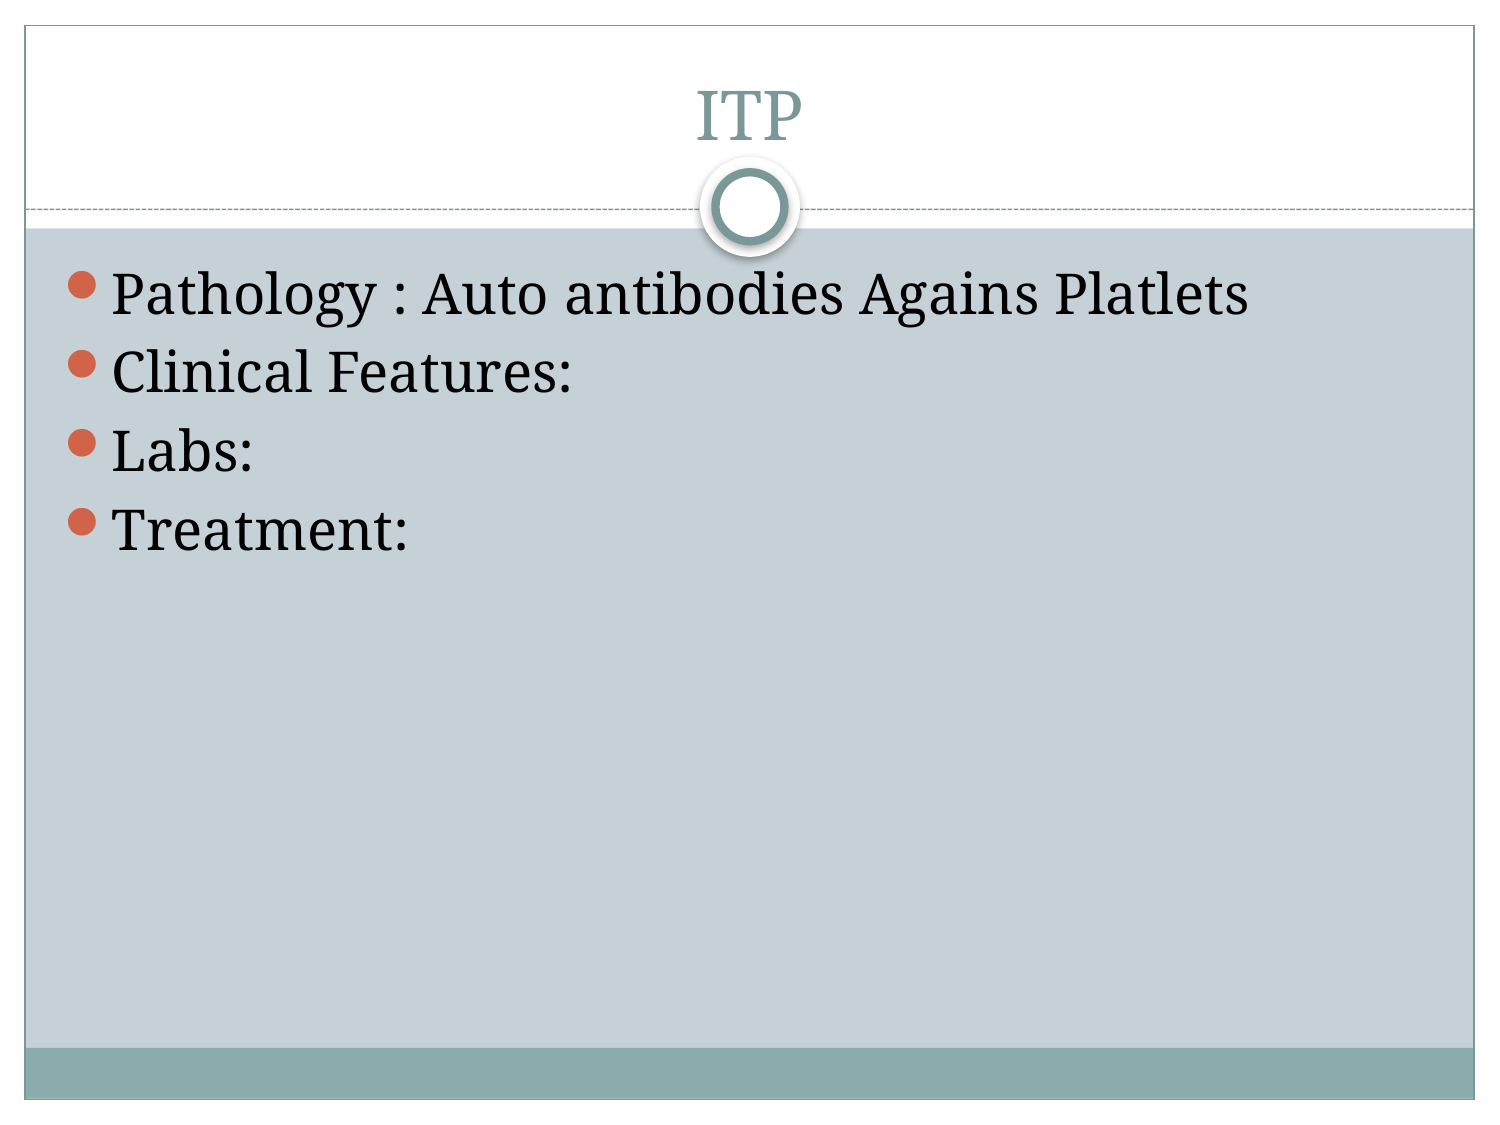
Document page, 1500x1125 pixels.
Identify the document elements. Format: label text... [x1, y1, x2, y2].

list Pathology : Auto antibodies Agains Platlets Clinical Features: Labs: Treatment: [49, 250, 1445, 1001]
title ITP [49, 37, 1450, 162]
